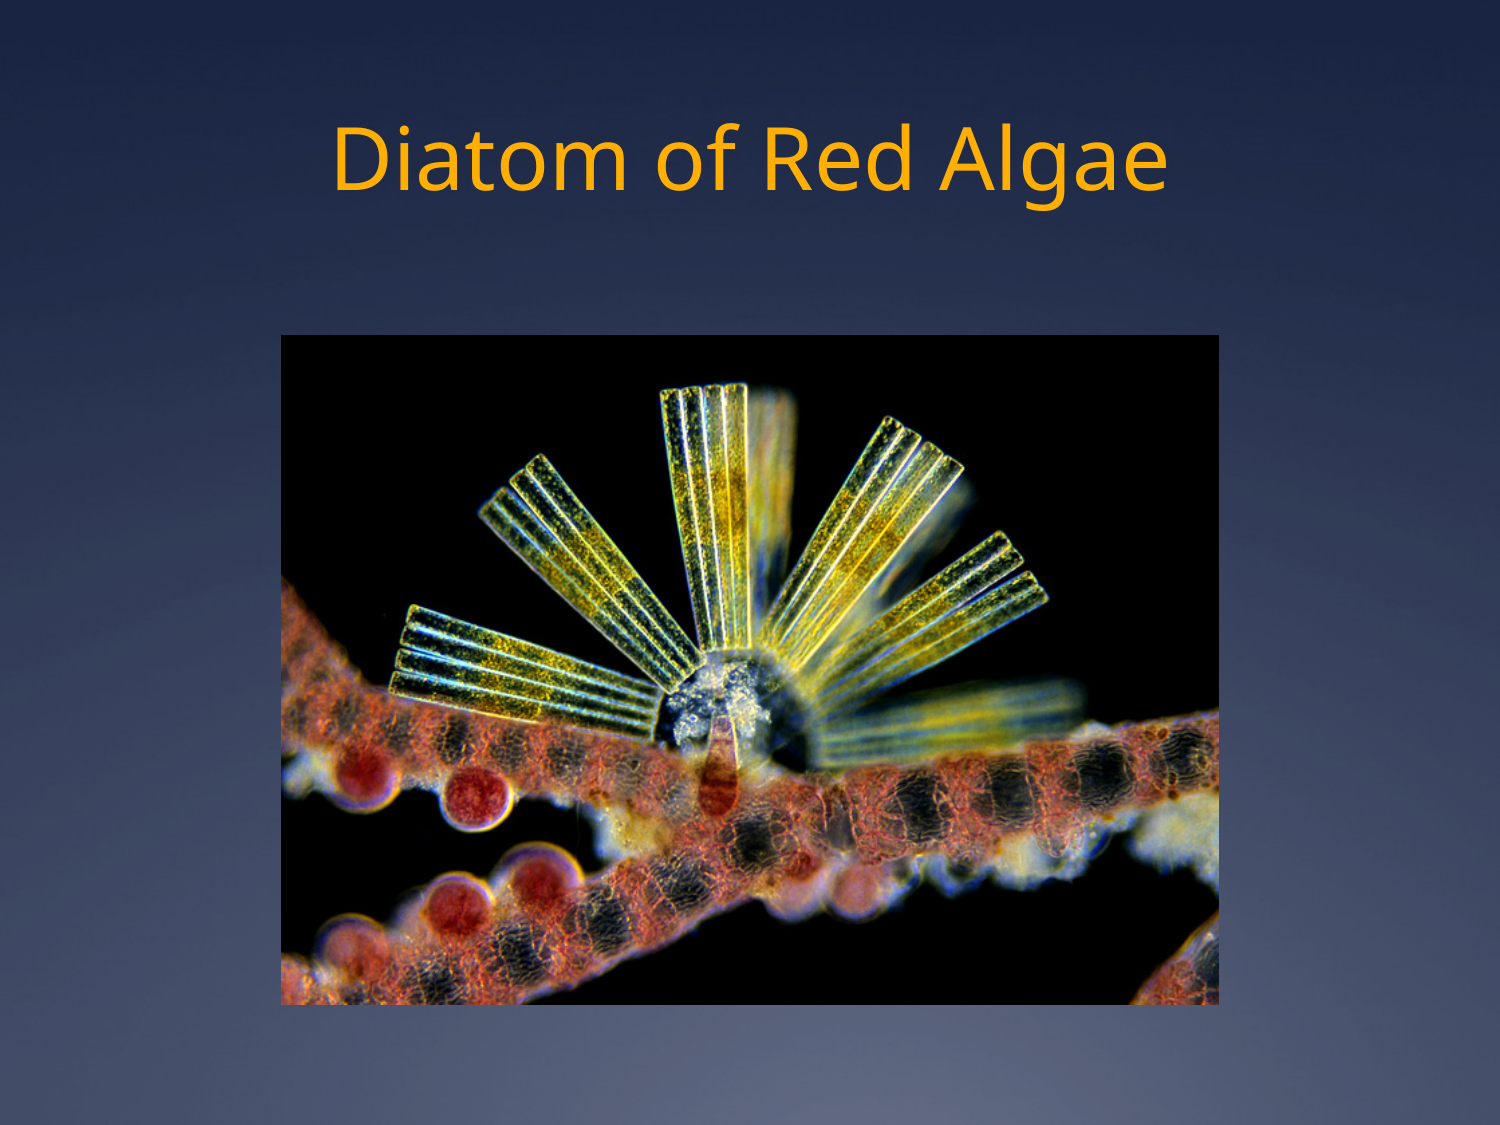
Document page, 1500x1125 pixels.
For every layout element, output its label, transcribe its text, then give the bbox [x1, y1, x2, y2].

title Diatom of Red Algae [100, 95, 1400, 225]
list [161, 334, 1339, 1006]
